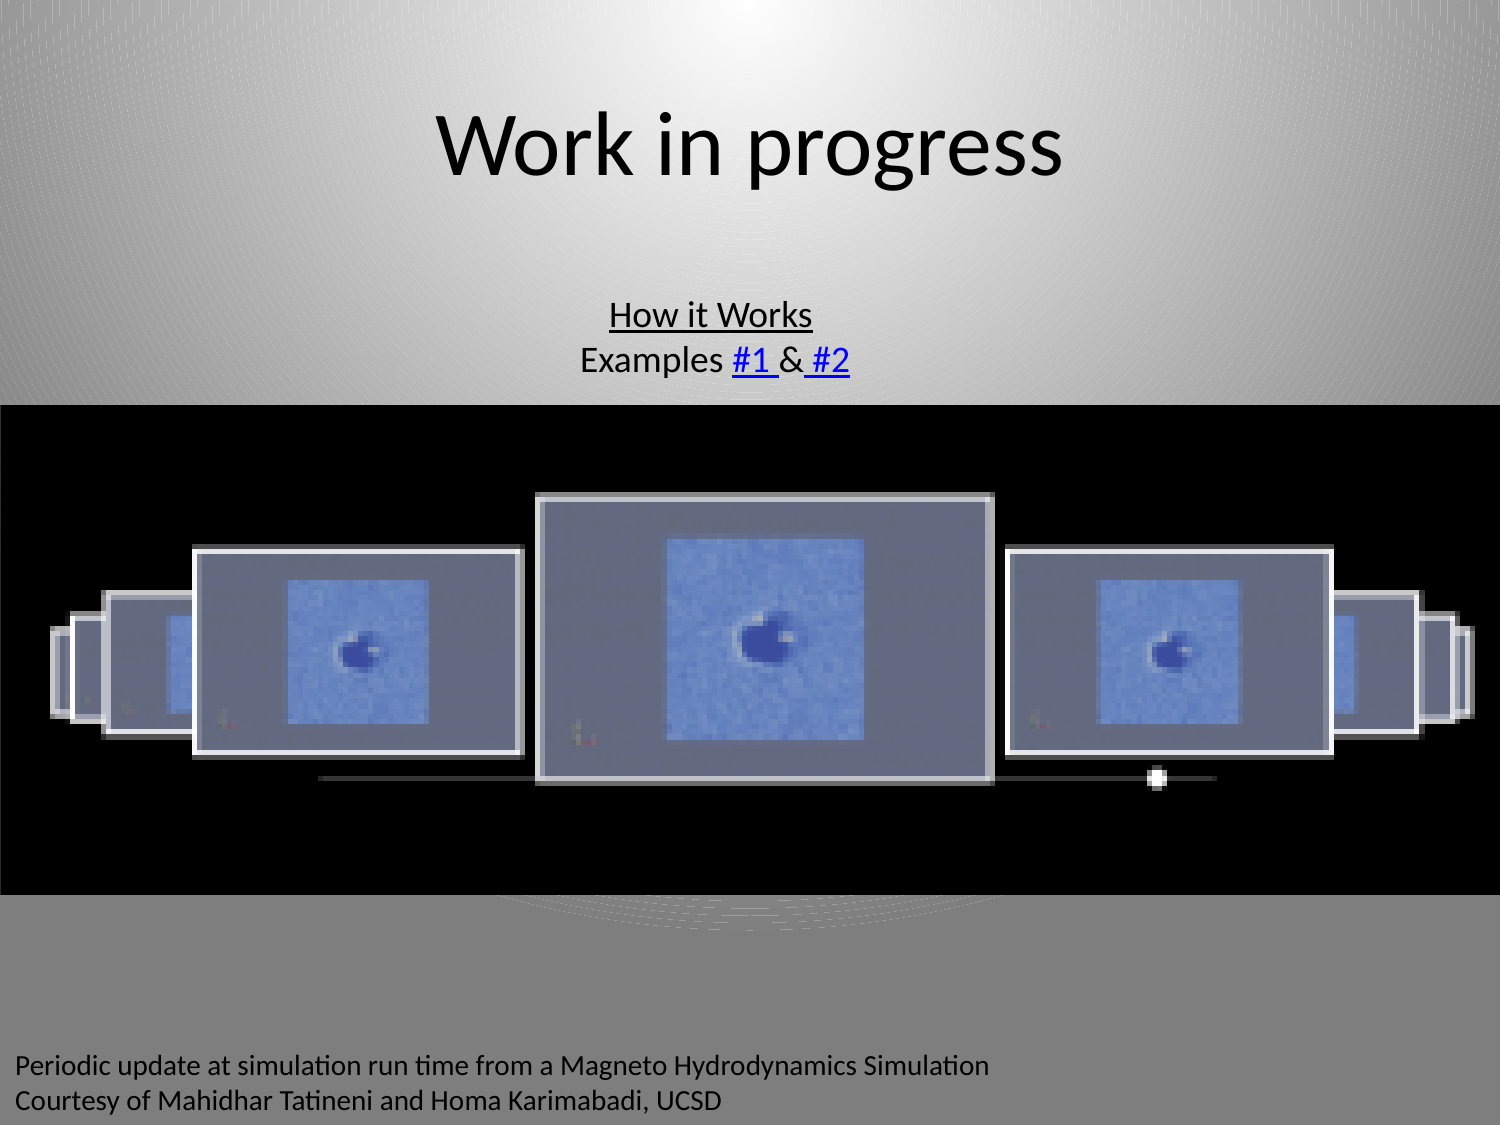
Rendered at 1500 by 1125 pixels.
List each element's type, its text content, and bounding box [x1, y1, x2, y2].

text_box Periodic update at simulation run time from a Magneto Hydrodynamics Simulation Courtesy of Mahidhar Tatineni and Homa Karimabadi, UCSD [0, 1039, 1022, 1124]
title Work in progress [75, 45, 1425, 233]
text_box How it Works Examples #1 & #2 [159, 282, 1272, 388]
picture [0, 405, 1500, 895]
